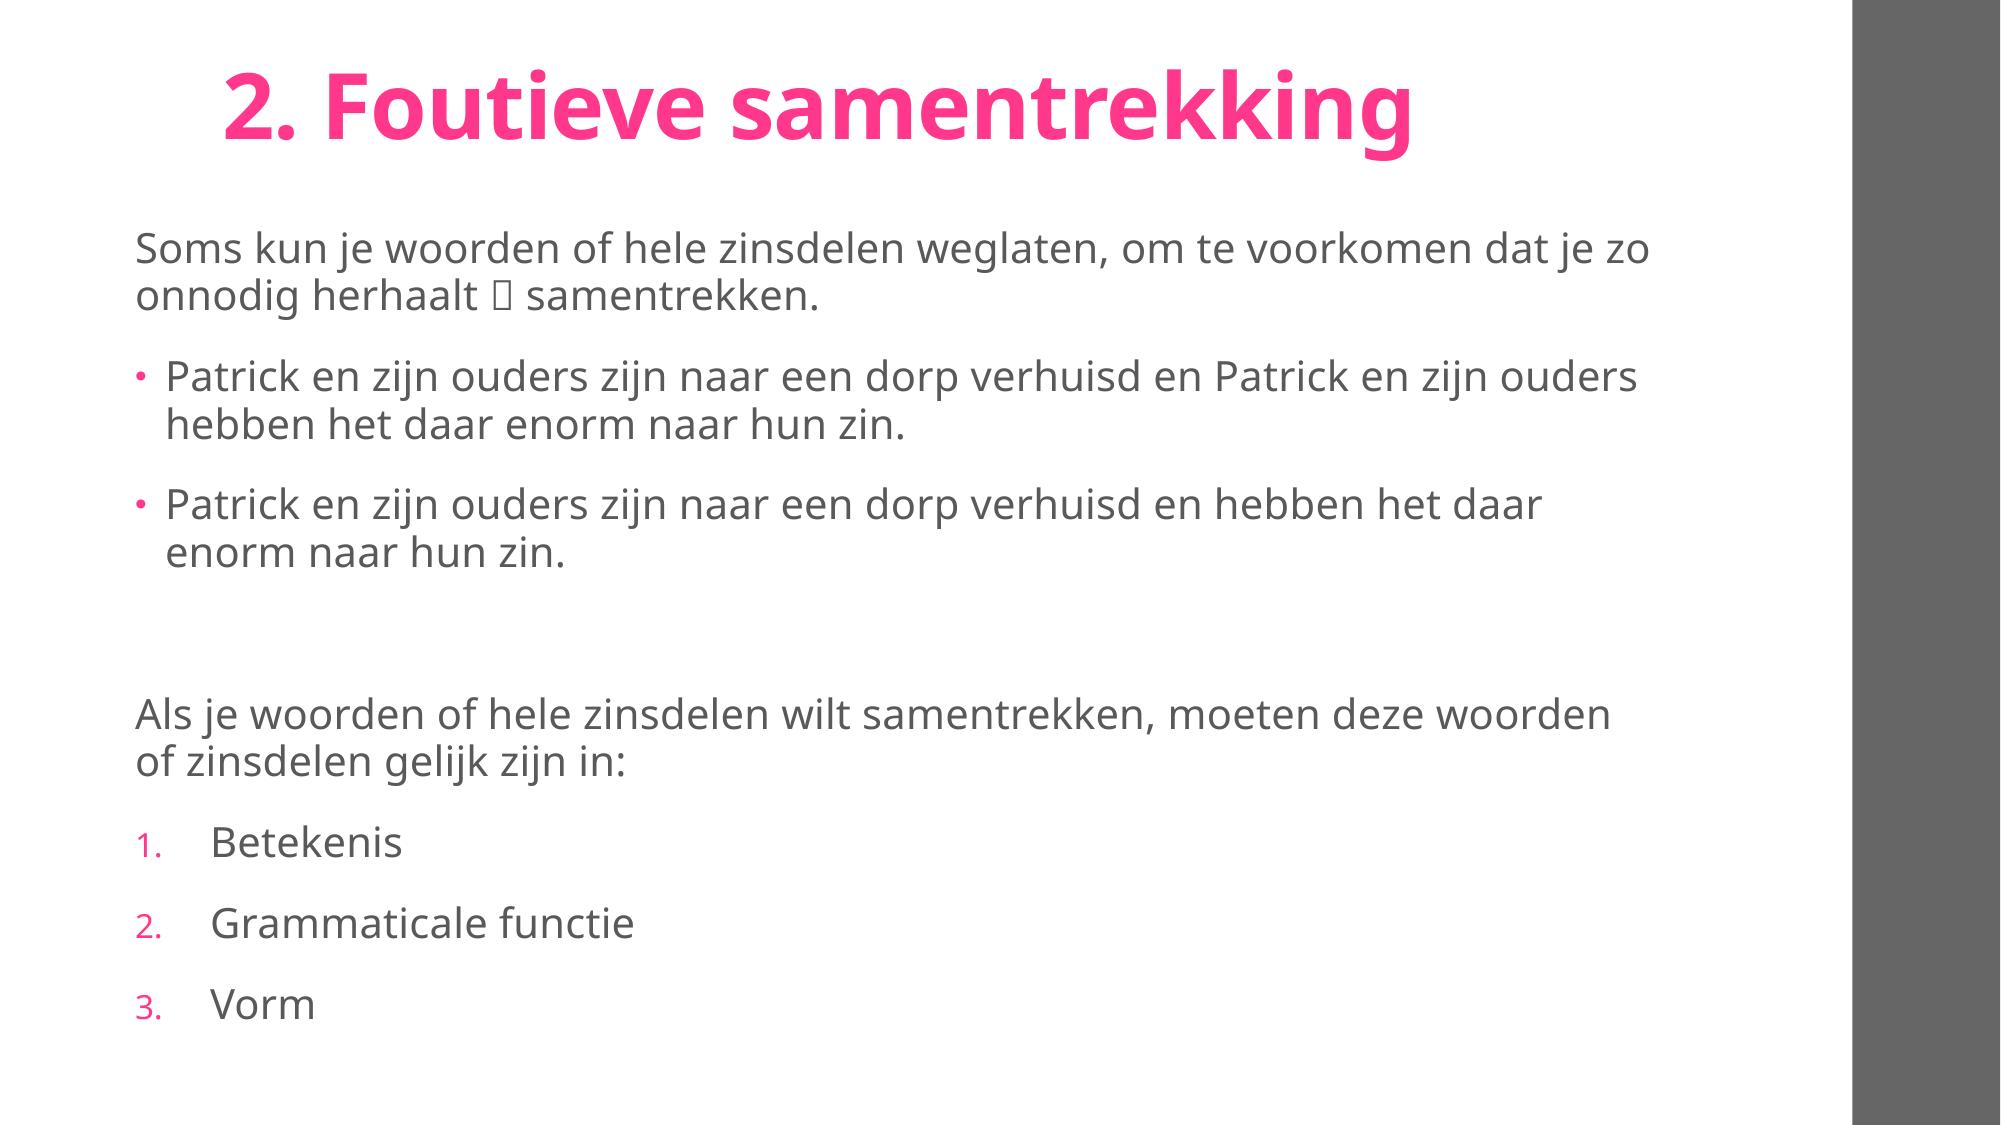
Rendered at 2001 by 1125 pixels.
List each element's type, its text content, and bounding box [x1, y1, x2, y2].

list Soms kun je woorden of hele zinsdelen weglaten, om te voorkomen dat je zo onnodig herhaalt  samentrekken. Patrick en zijn ouders zijn naar een dorp verhuisd en Patrick en zijn ouders hebben het daar enorm naar hun zin. Patrick en zijn ouders zijn naar een dorp verhuisd en hebben het daar enorm naar hun zin. Als je woorden of hele zinsdelen wilt samentrekken, moeten deze woorden of zinsdelen gelijk zijn in: Betekenis Grammaticale functie Vorm [120, 217, 1672, 1050]
title 2. Foutieve samentrekking [206, 43, 1596, 167]
